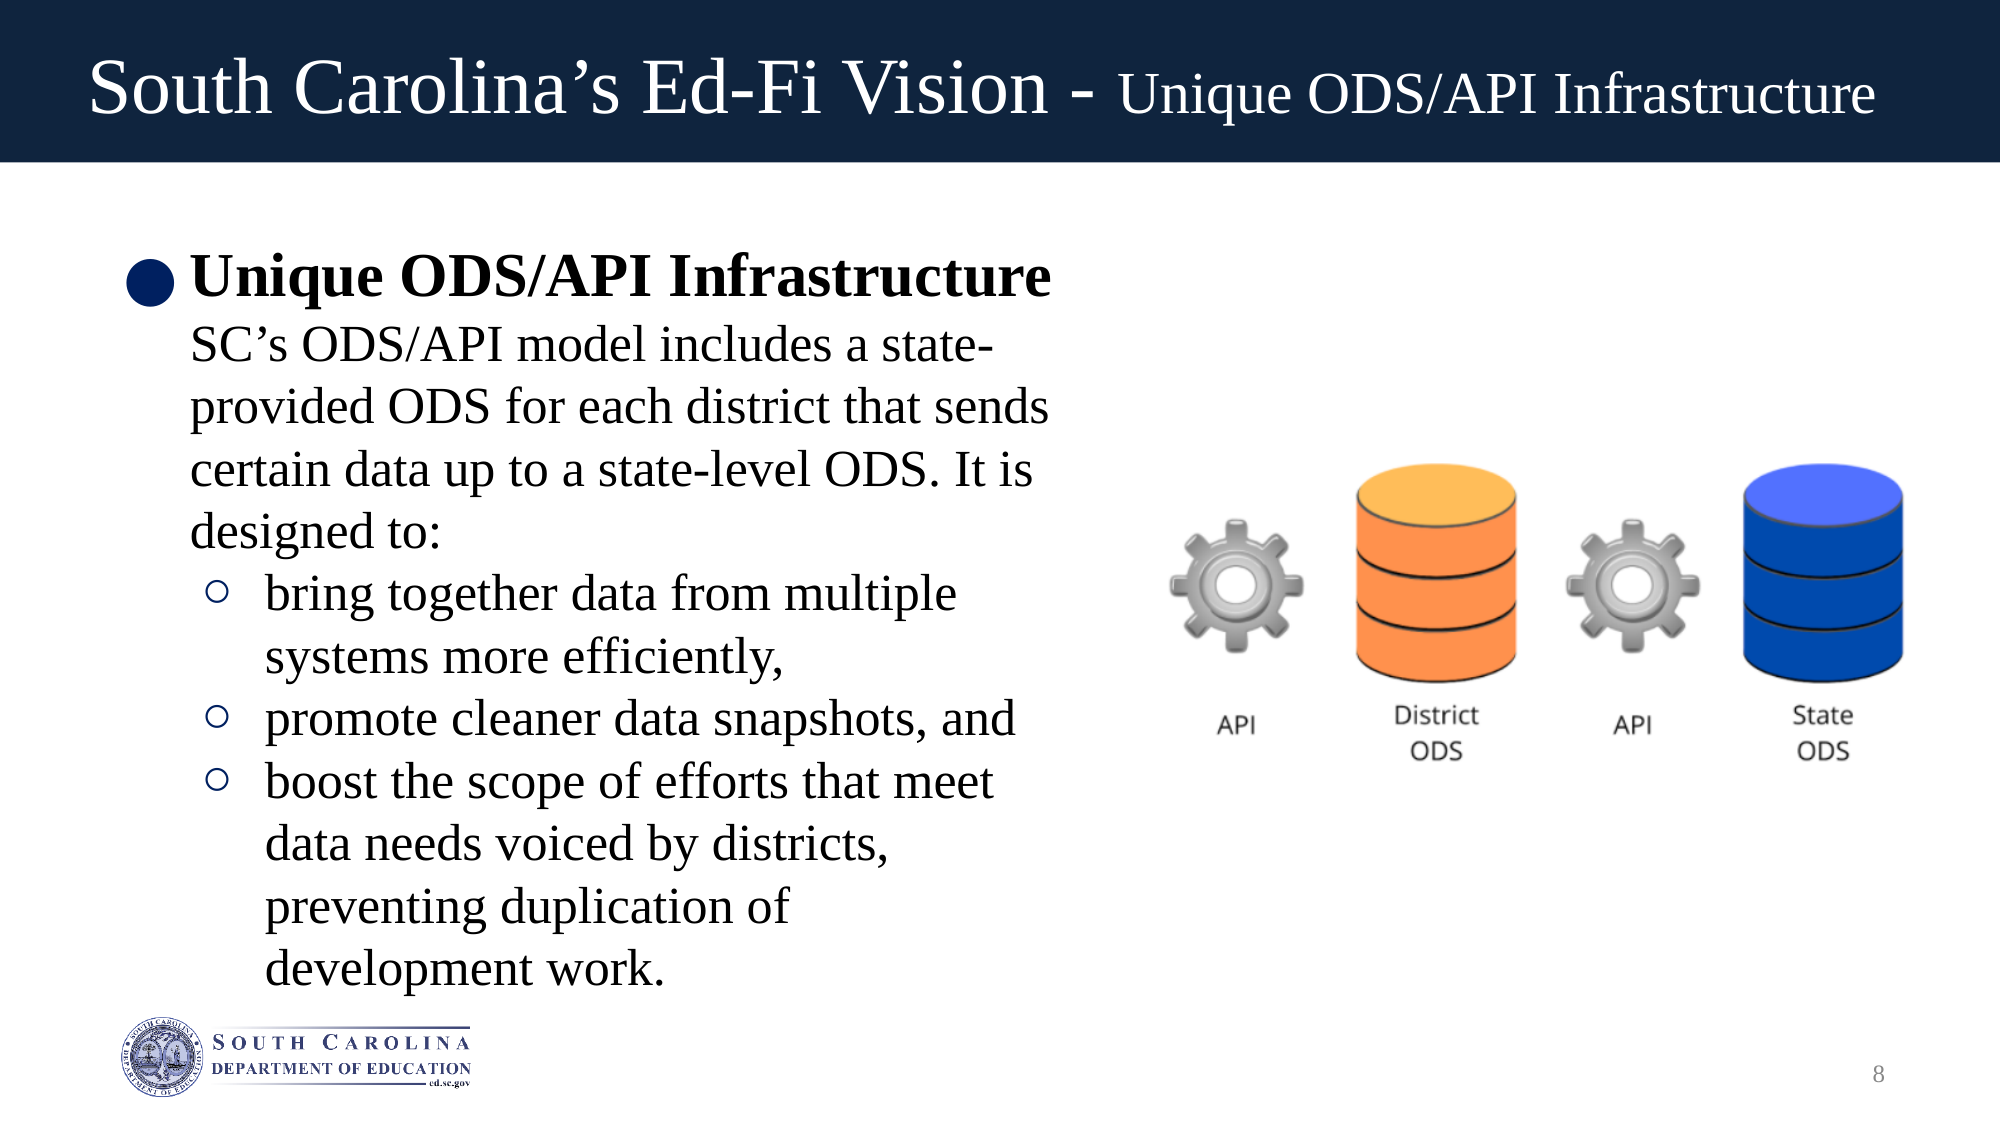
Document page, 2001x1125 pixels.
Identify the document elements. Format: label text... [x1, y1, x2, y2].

picture [1140, 402, 1932, 803]
list Unique ODS/API Infrastructure SC’s ODS/API model includes a state-provided ODS for each district that sends certain data up to a state-level ODS. It is designed to: bring together data from multiple systems more efficiently, promote cleaner data snapshots, and boost the scope of efforts that meet data needs voiced by districts, preventing duplication of development work. [99, 226, 1076, 875]
title South Carolina’s Ed-Fi Vision - Unique ODS/API Infrastructure [0, 0, 2000, 163]
picture [99, 1004, 493, 1110]
slide_number 8 [1433, 1042, 1900, 1103]
